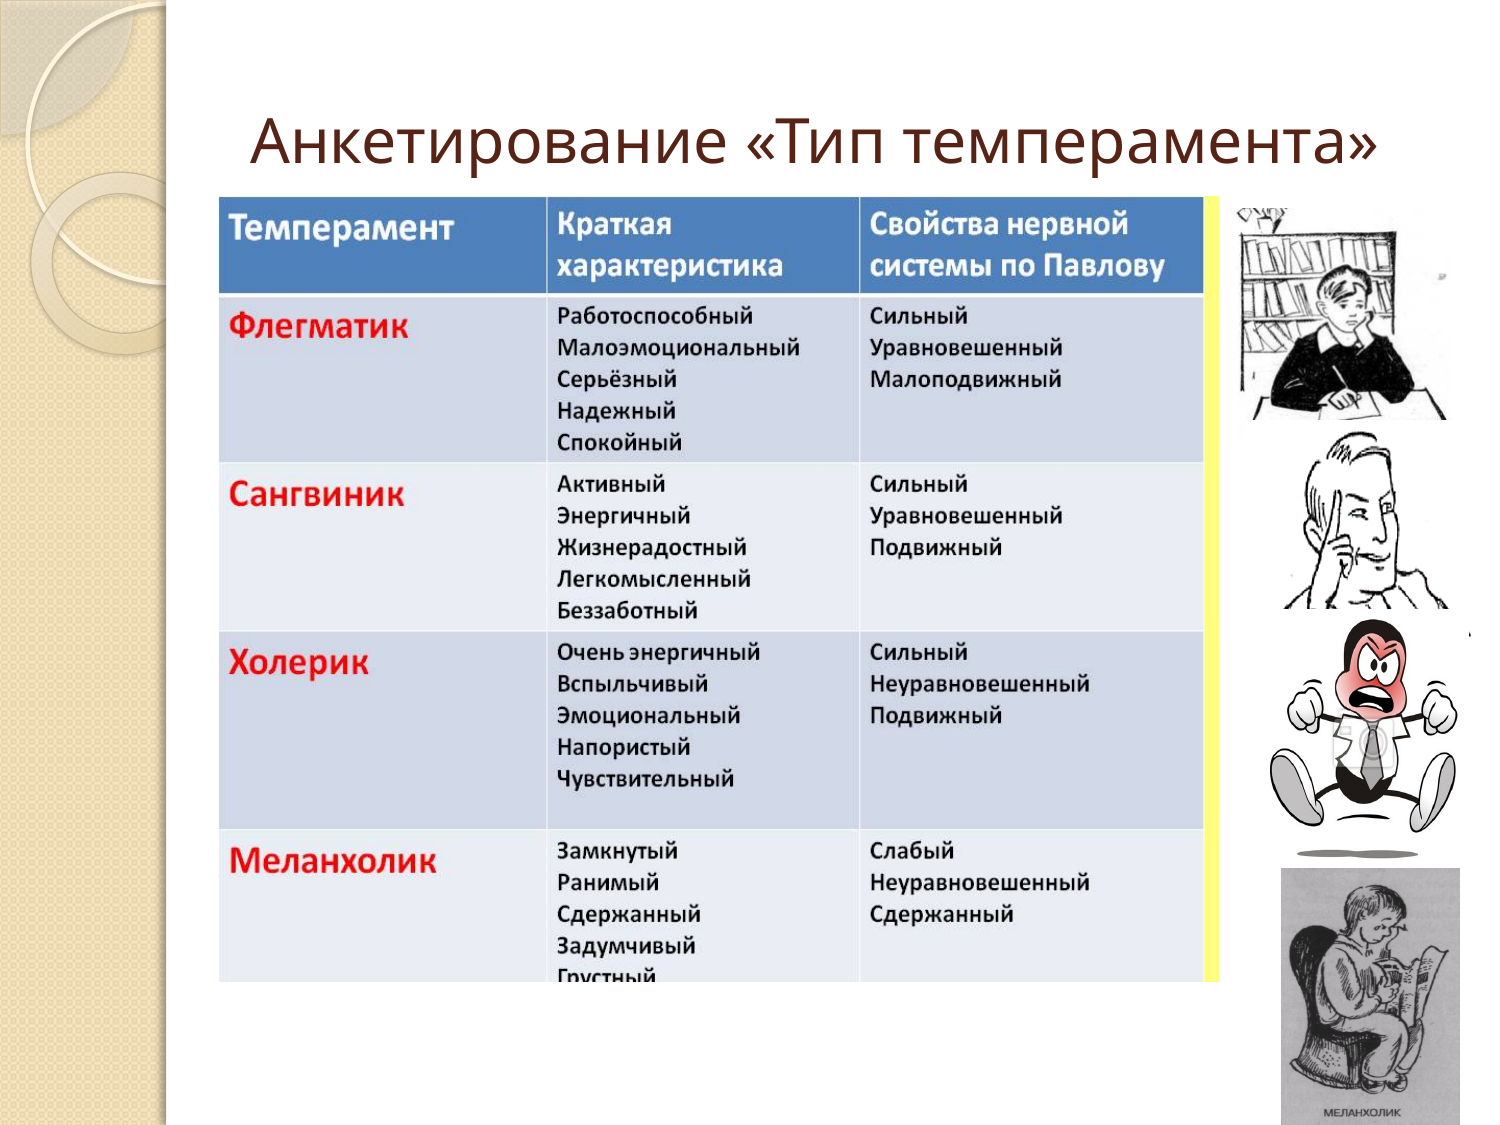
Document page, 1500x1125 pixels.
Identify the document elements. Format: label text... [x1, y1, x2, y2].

title Анкетирование «Тип темперамента» [235, 45, 1466, 233]
picture [1245, 420, 1481, 1125]
picture [218, 195, 1219, 982]
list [1226, 207, 1453, 439]
